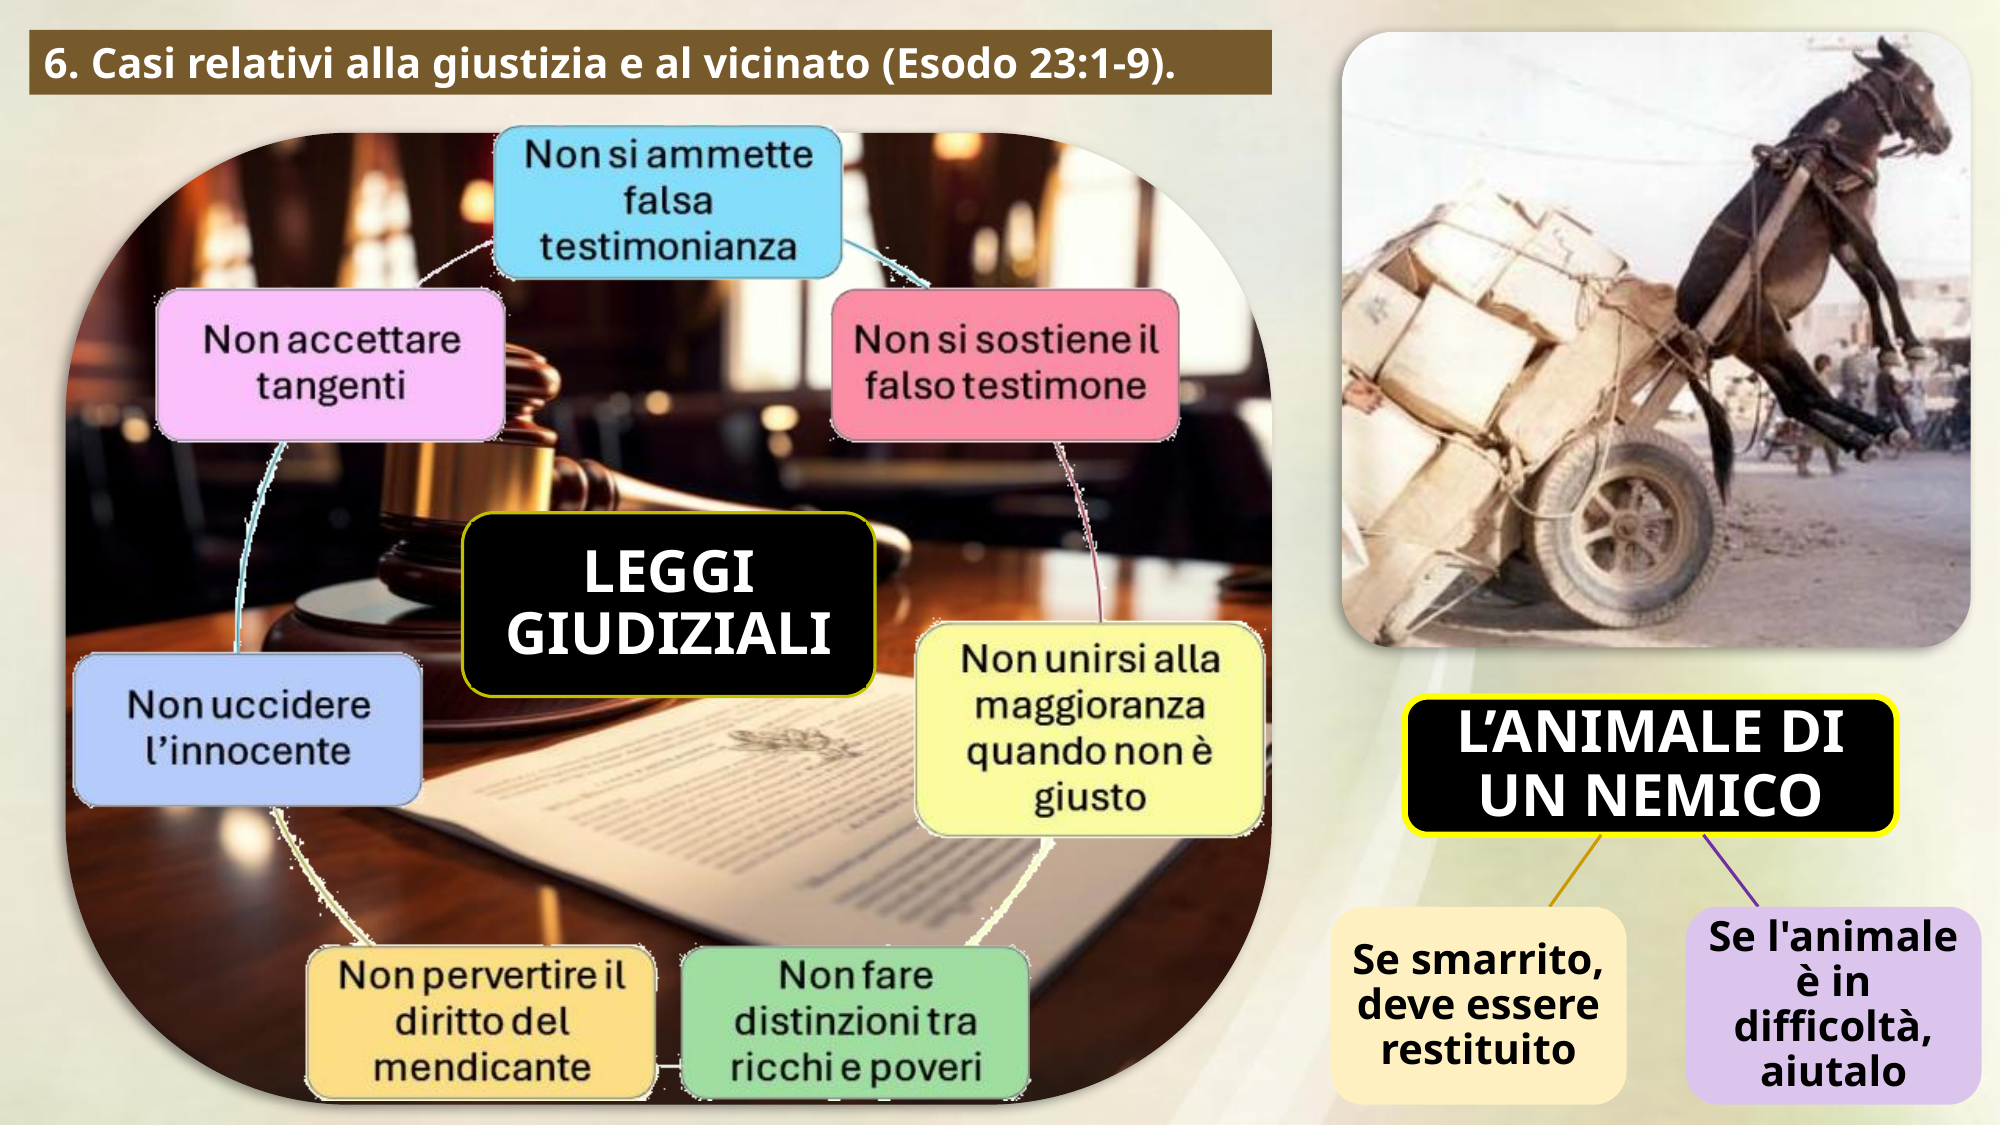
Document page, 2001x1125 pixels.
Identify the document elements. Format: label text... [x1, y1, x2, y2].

text_box 6. Casi relativi alla giustizia e al vicinato (Esodo 23:1-9). [28, 29, 1273, 96]
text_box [1321, 643, 1987, 1106]
picture [0, 0, 2001, 1125]
